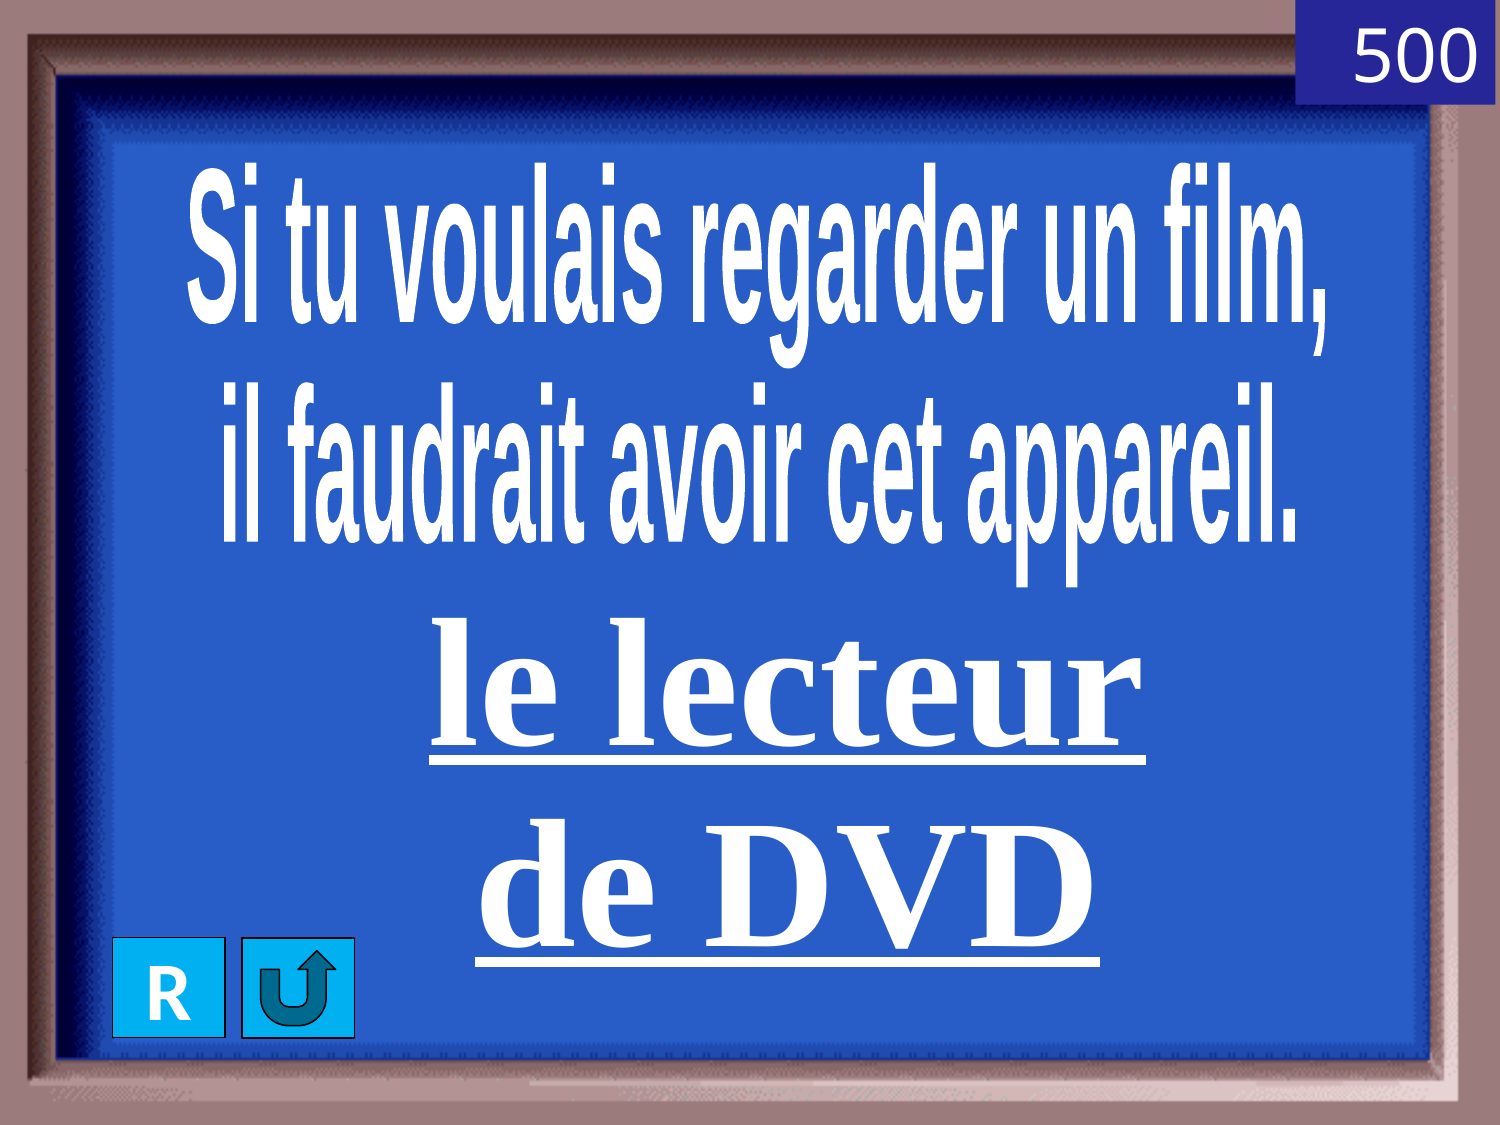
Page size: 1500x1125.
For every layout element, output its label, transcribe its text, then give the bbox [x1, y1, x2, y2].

text_box [241, 938, 355, 1039]
text_box 500 [1295, 0, 1496, 105]
text_box R [112, 937, 226, 1038]
text_box le lecteur de DVD [399, 649, 1175, 977]
picture [0, 0, 1500, 1125]
